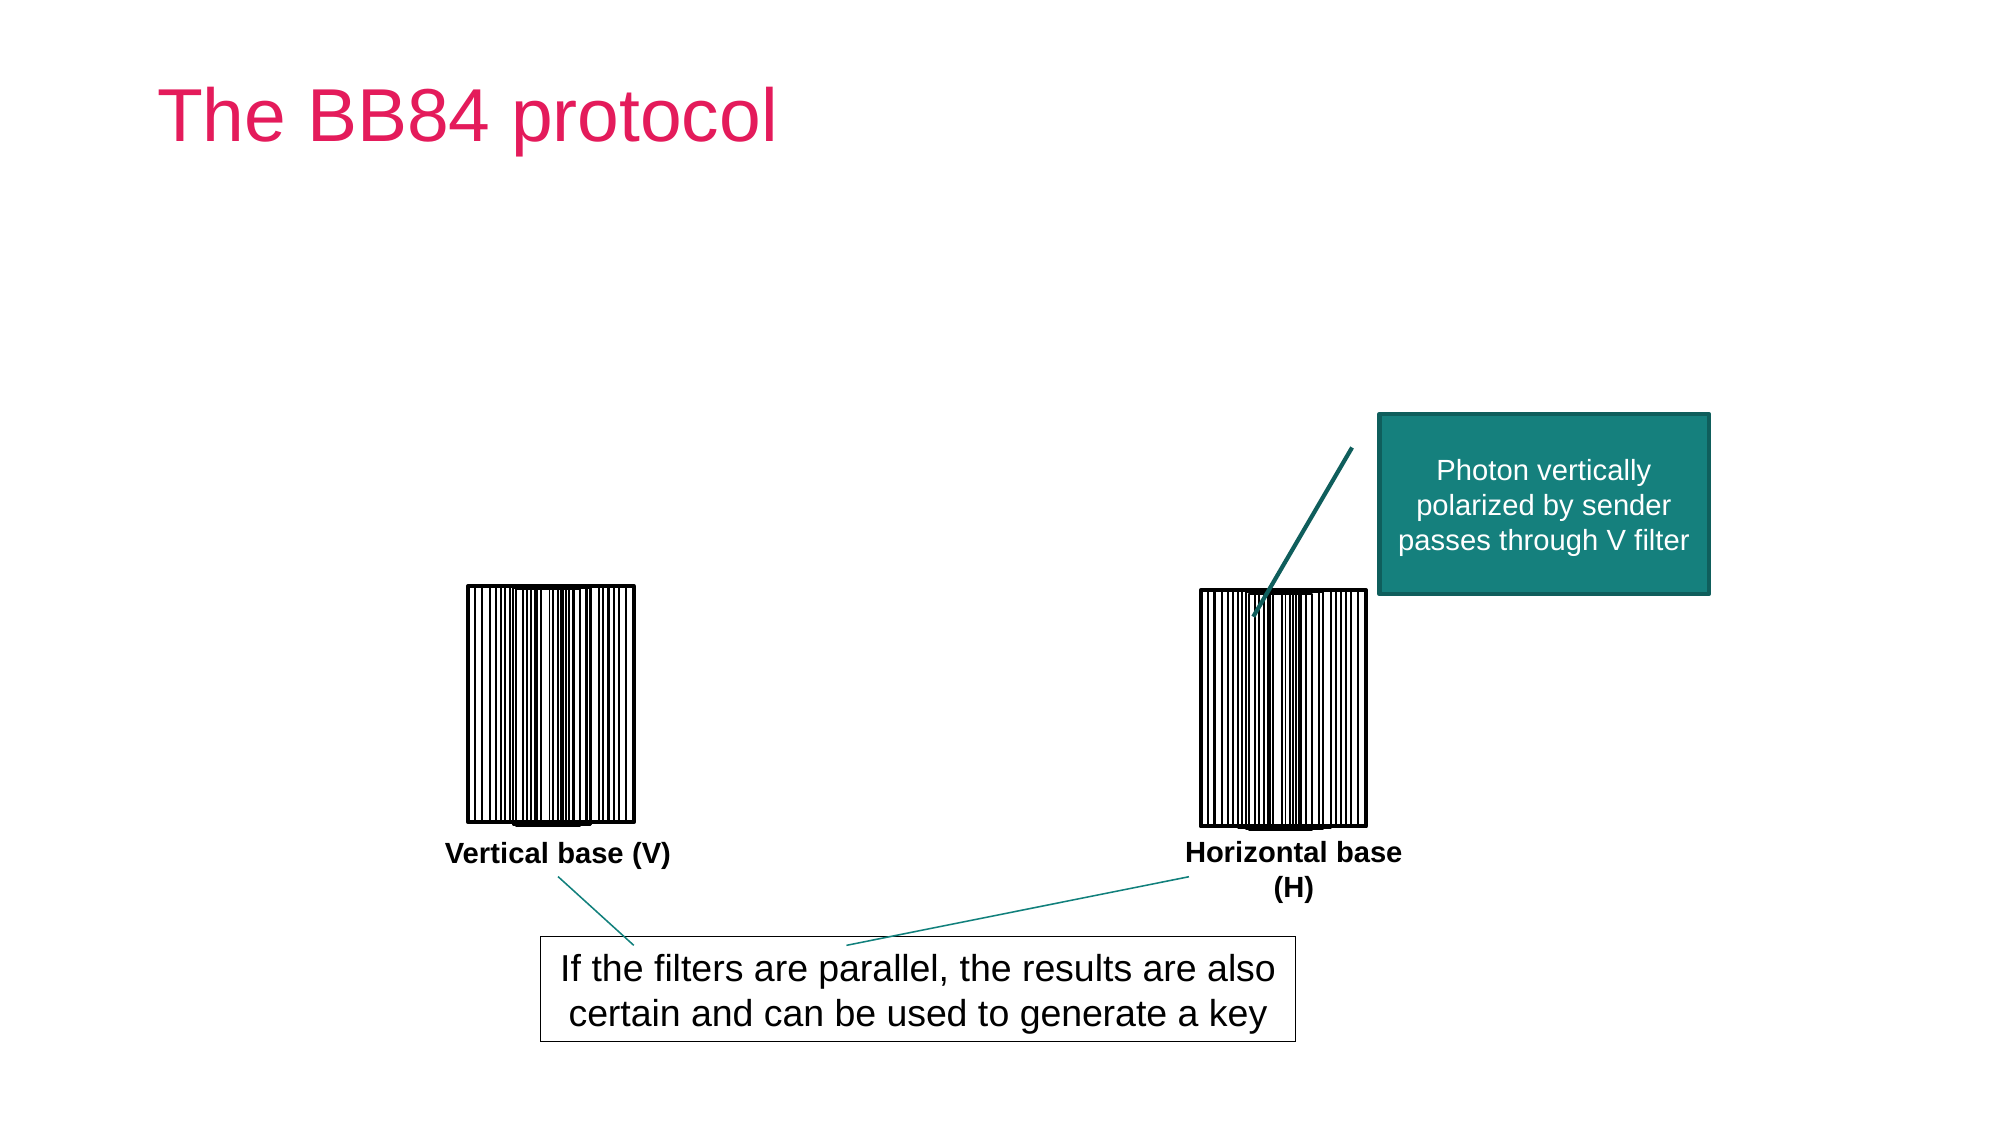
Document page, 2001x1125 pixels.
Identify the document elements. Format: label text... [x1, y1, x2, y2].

text_box Vertical base (V) [417, 826, 699, 877]
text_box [1200, 589, 1367, 831]
title The BB84 protocol [157, 66, 1872, 218]
text_box If the filters are parallel, the results are also certain and can be used to generate a key [540, 936, 1296, 1042]
text_box Photon vertically polarized by sender passes through V filter [1267, 446, 1354, 588]
text_box Horizontal base (H) [1153, 826, 1435, 911]
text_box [557, 877, 635, 946]
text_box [846, 876, 1190, 946]
text_box Photon vertically polarized by sender passes through V filter [1377, 412, 1711, 596]
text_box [468, 585, 634, 826]
